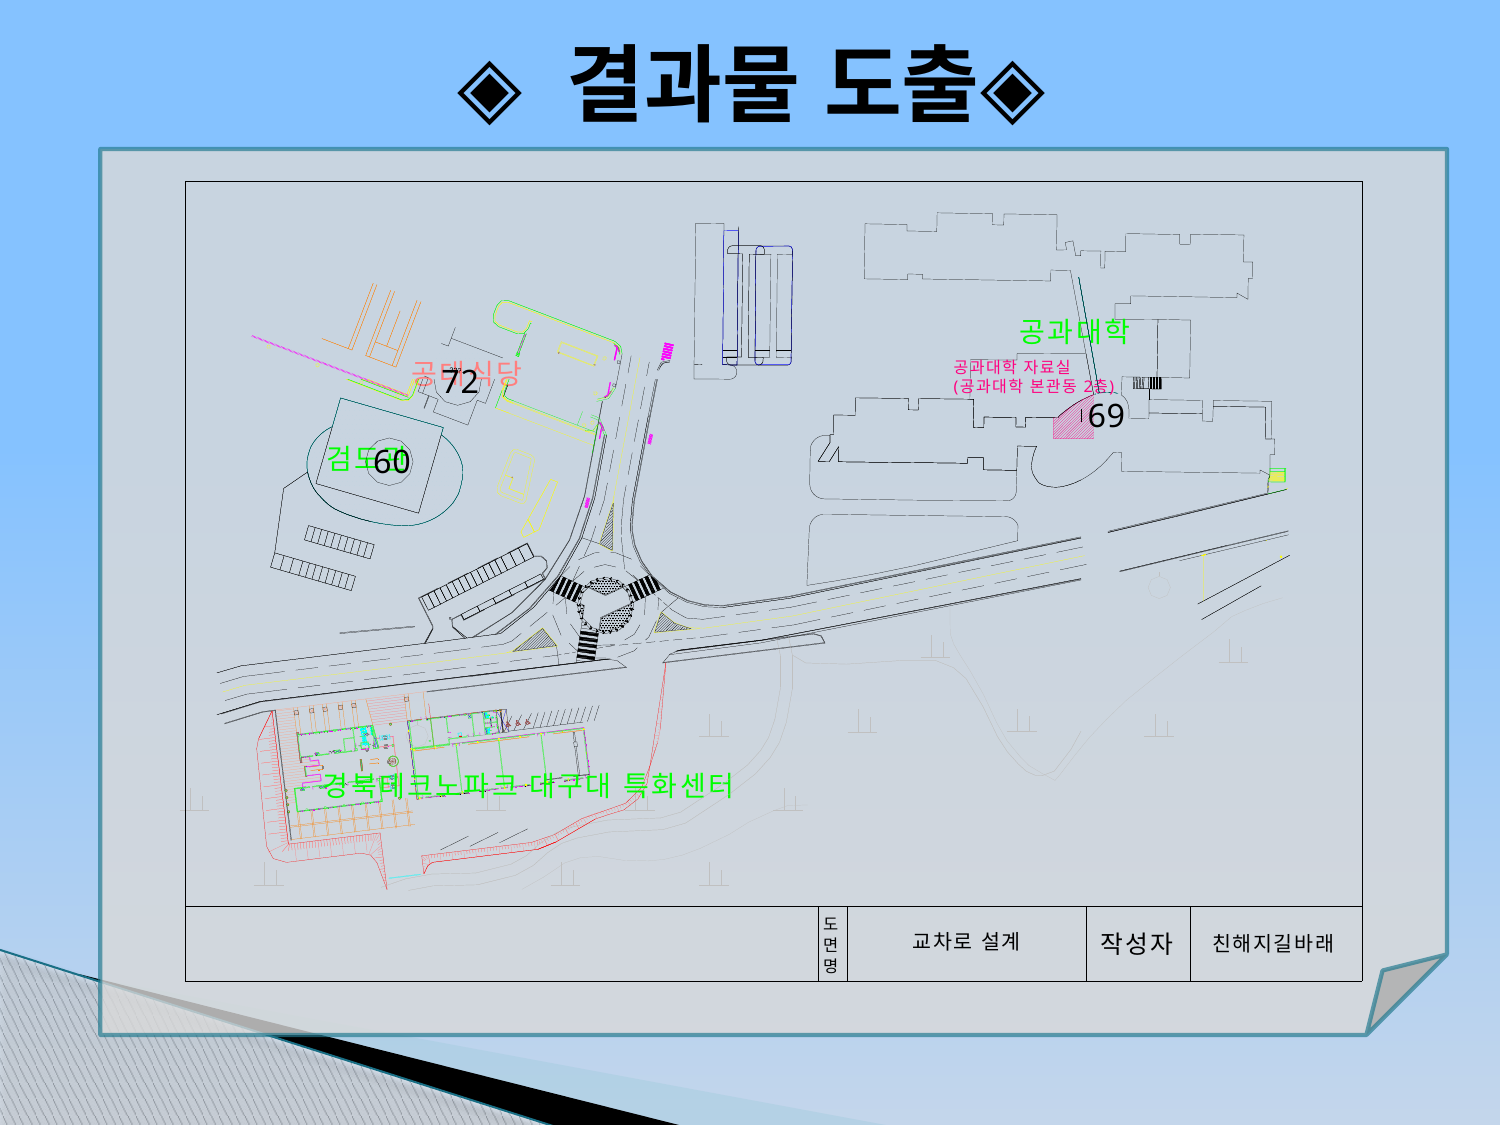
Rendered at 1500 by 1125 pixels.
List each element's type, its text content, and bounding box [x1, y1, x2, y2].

title ◈ 결과물 도출◈ [76, 23, 1427, 141]
text_box [95, 144, 1452, 1040]
picture [173, 180, 1369, 988]
